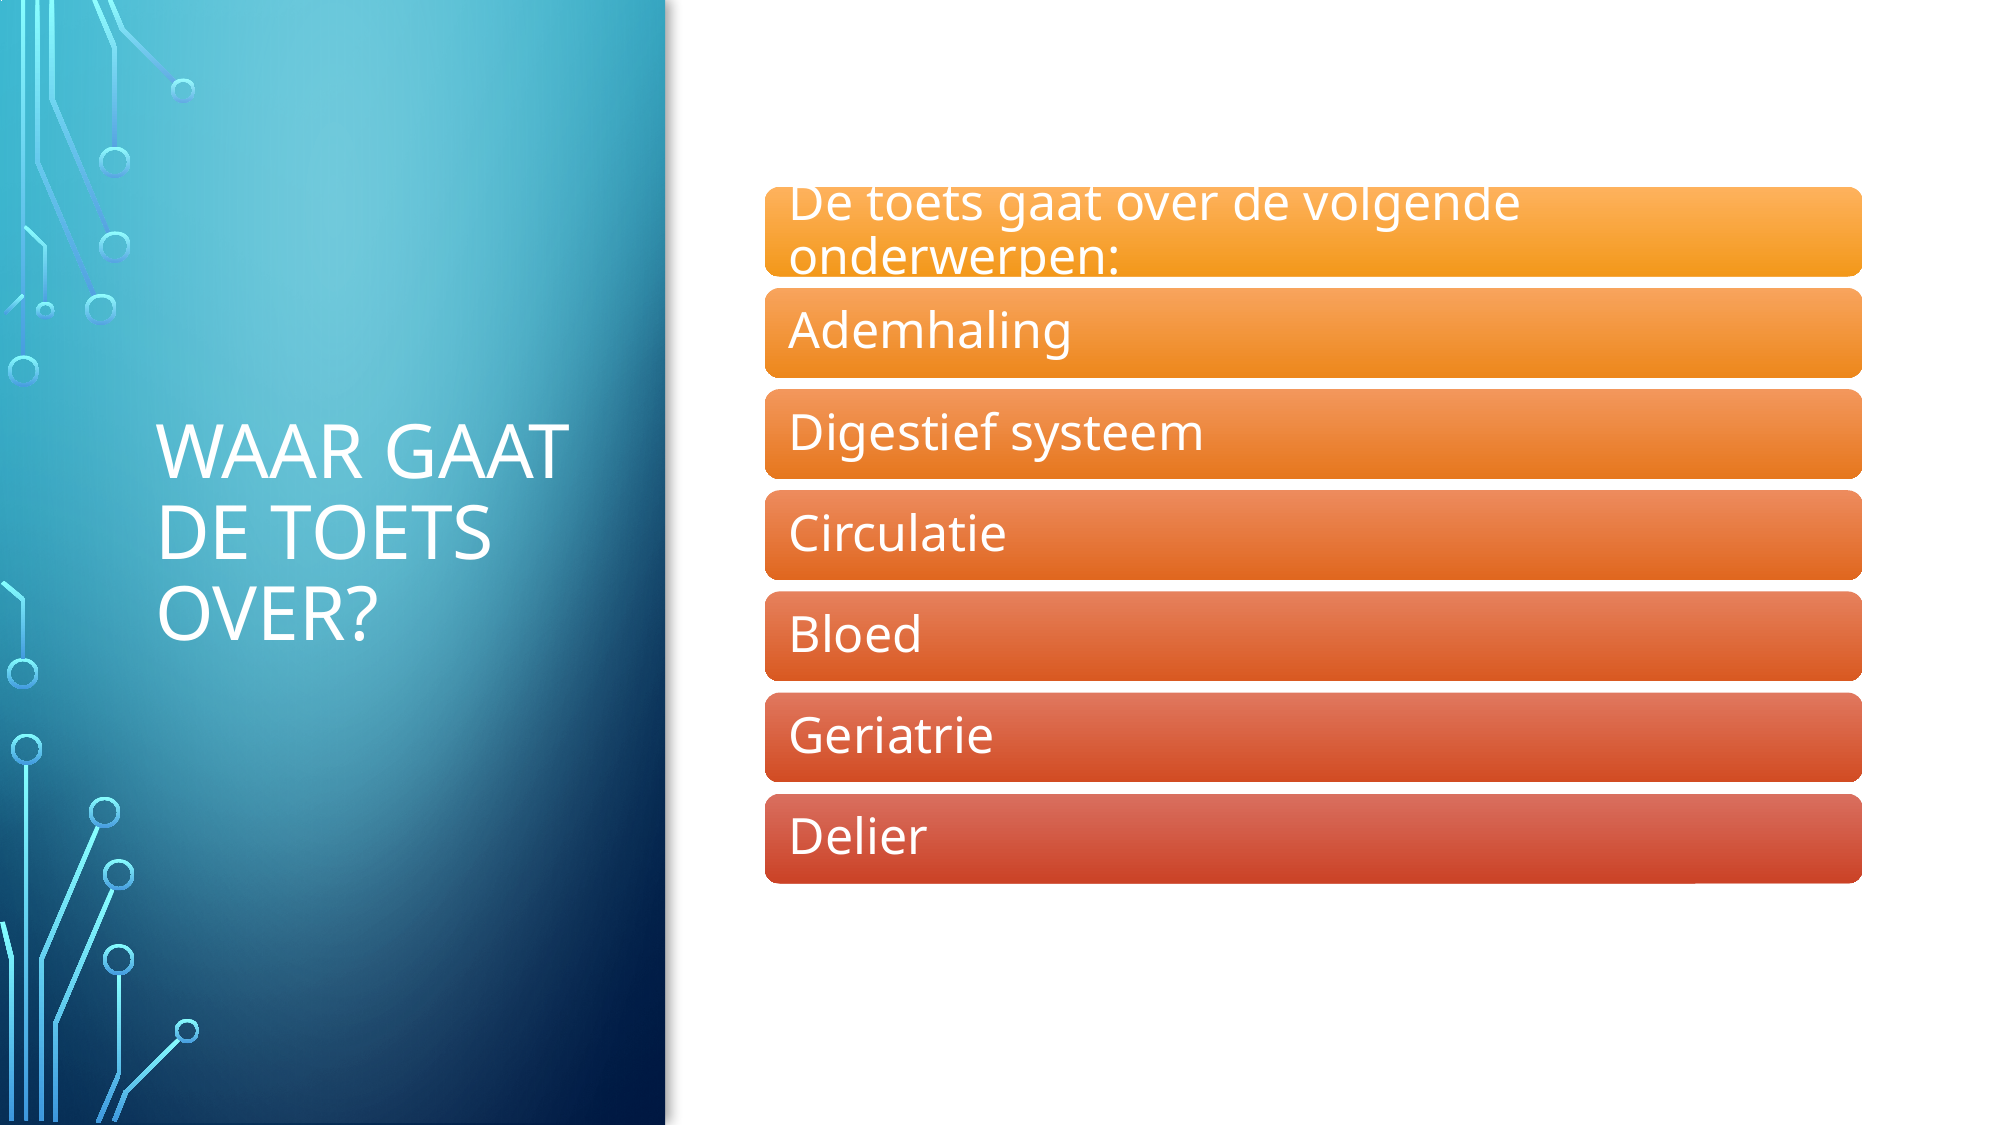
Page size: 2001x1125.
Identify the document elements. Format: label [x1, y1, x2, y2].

list [764, 185, 1863, 885]
picture [0, 0, 667, 1125]
text_box [678, 0, 2000, 1125]
